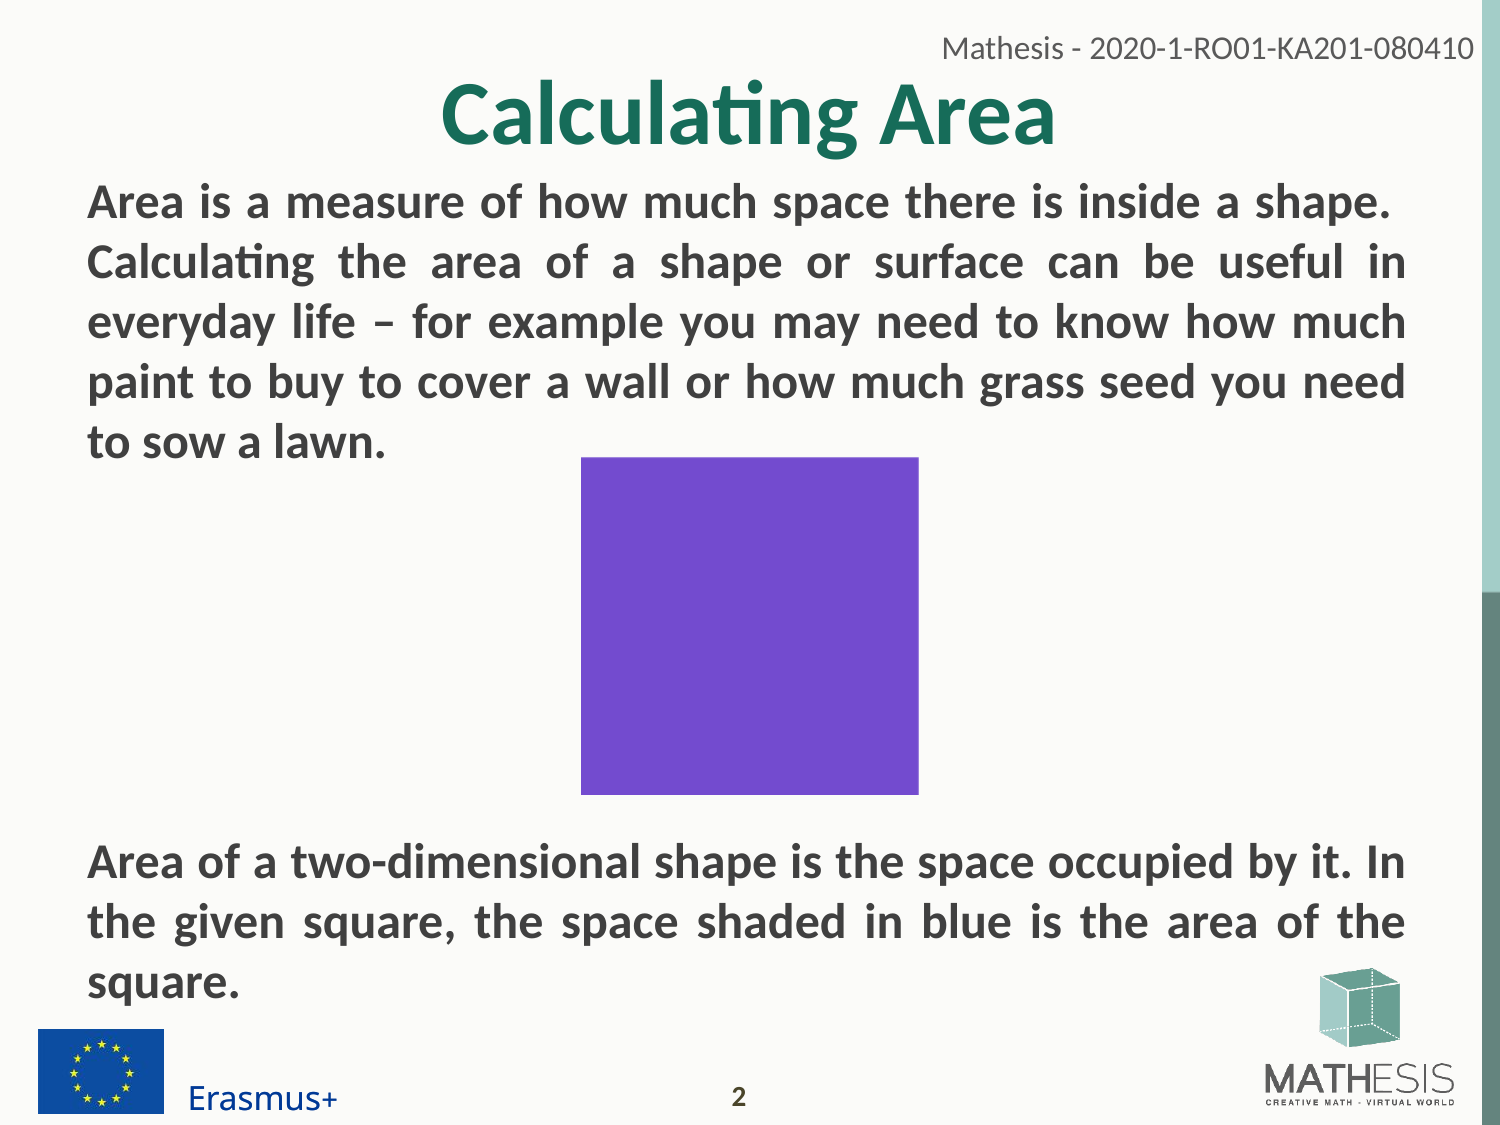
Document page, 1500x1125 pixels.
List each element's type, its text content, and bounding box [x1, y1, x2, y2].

picture [580, 455, 920, 796]
list Area is a measure of how much space there is inside a shape. Calculating the area of a shape or surface can be useful in everyday life – for example you may need to know how much paint to buy to cover a wall or how much grass seed you need to sow a lawn. Area of a two-dimensional shape is the space occupied by it. In the given square, the space shaded in blue is the area of the square. [72, 160, 1423, 1071]
title Calculating Area [75, 45, 1425, 233]
picture [38, 1029, 164, 1114]
